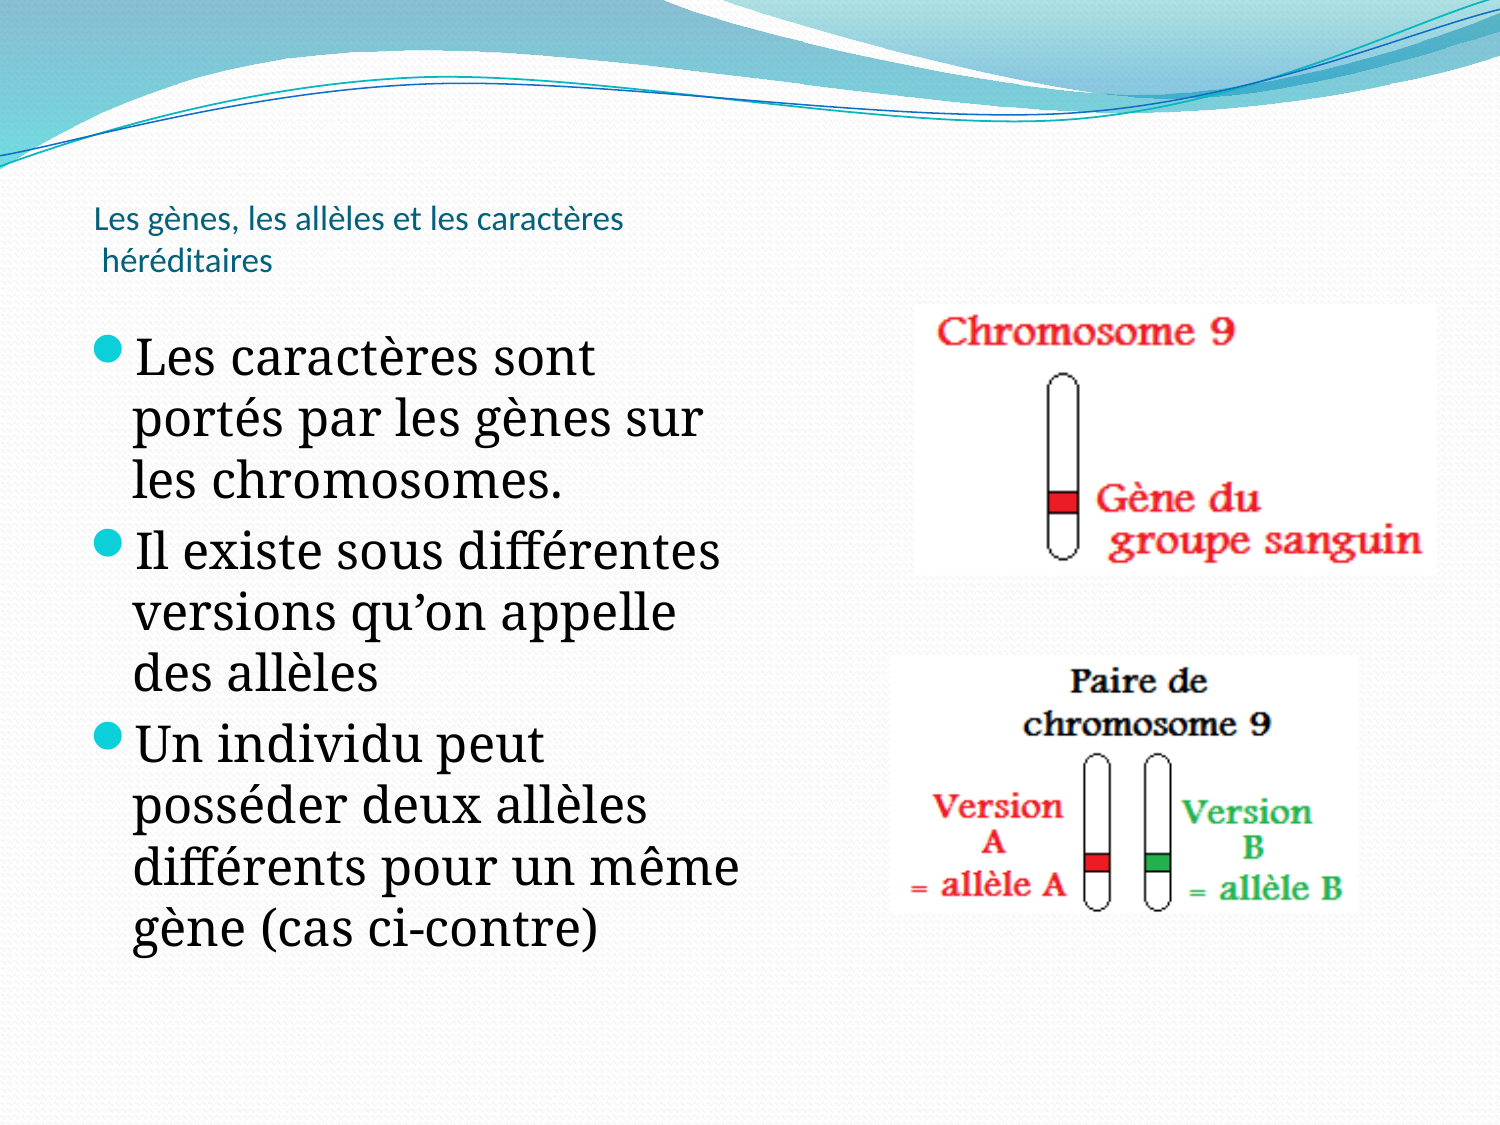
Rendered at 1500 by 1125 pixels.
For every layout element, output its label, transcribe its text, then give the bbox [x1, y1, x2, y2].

picture [913, 304, 1438, 575]
picture [890, 655, 1358, 915]
title Les gènes, les allèles et les caractères héréditaires [93, 187, 1444, 280]
list Les caractères sont portés par les gènes sur les chromosomes. Il existe sous différentes versions qu’on appelle des allèles Un individu peut posséder deux allèles différents pour un même gène (cas ci-contre) [75, 317, 762, 997]
